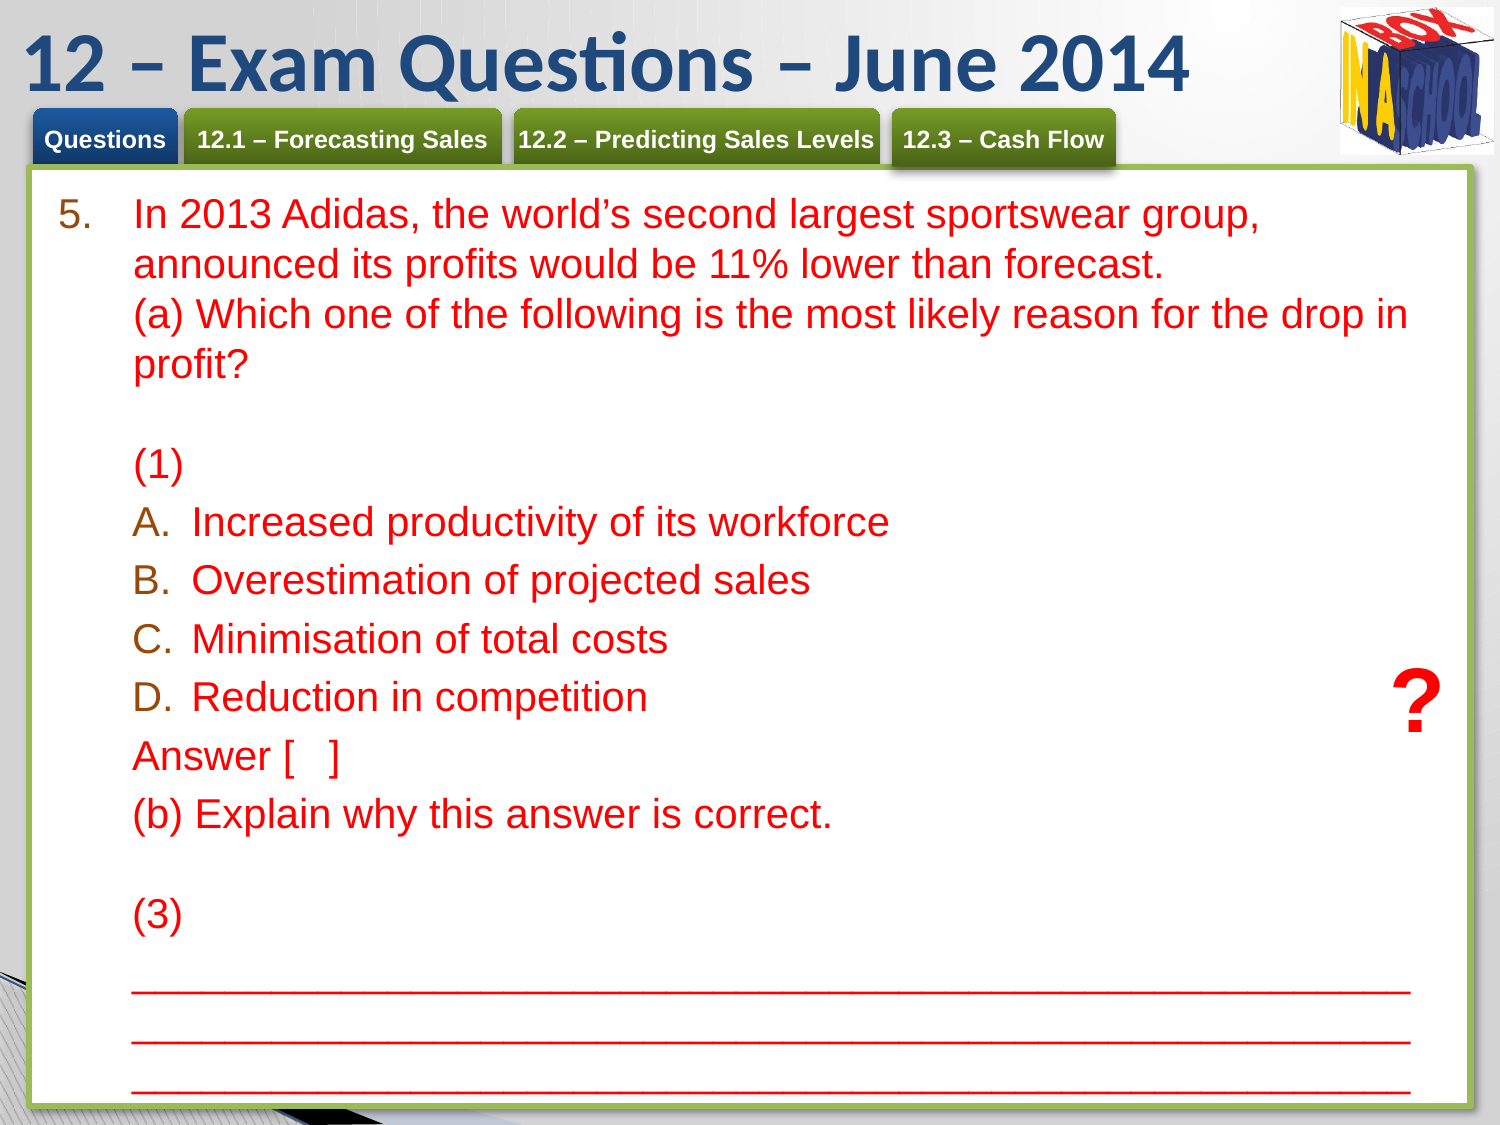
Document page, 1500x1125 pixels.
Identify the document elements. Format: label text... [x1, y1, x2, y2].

text_box In 2013 Adidas, the world’s second largest sportswear group, announced its profits would be 11% lower than forecast. (a) Which one of the following is the most likely reason for the drop in profit? (1) Increased productivity of its workforce Overestimation of projected sales Minimisation of total costs Reduction in competition Answer [ ] (b) Explain why this answer is correct. (3) __________________________________________________________________________________________________________________________________________________________________________________________________________________________________________________________________________________________________________________________________________________________________________________________________(Total for Question 4 = 4 marks) [43, 179, 1447, 1125]
text_box ? [1374, 633, 1446, 758]
picture [1340, 7, 1495, 155]
title 12 – Exam Questions – June 2014 [5, 11, 1270, 102]
